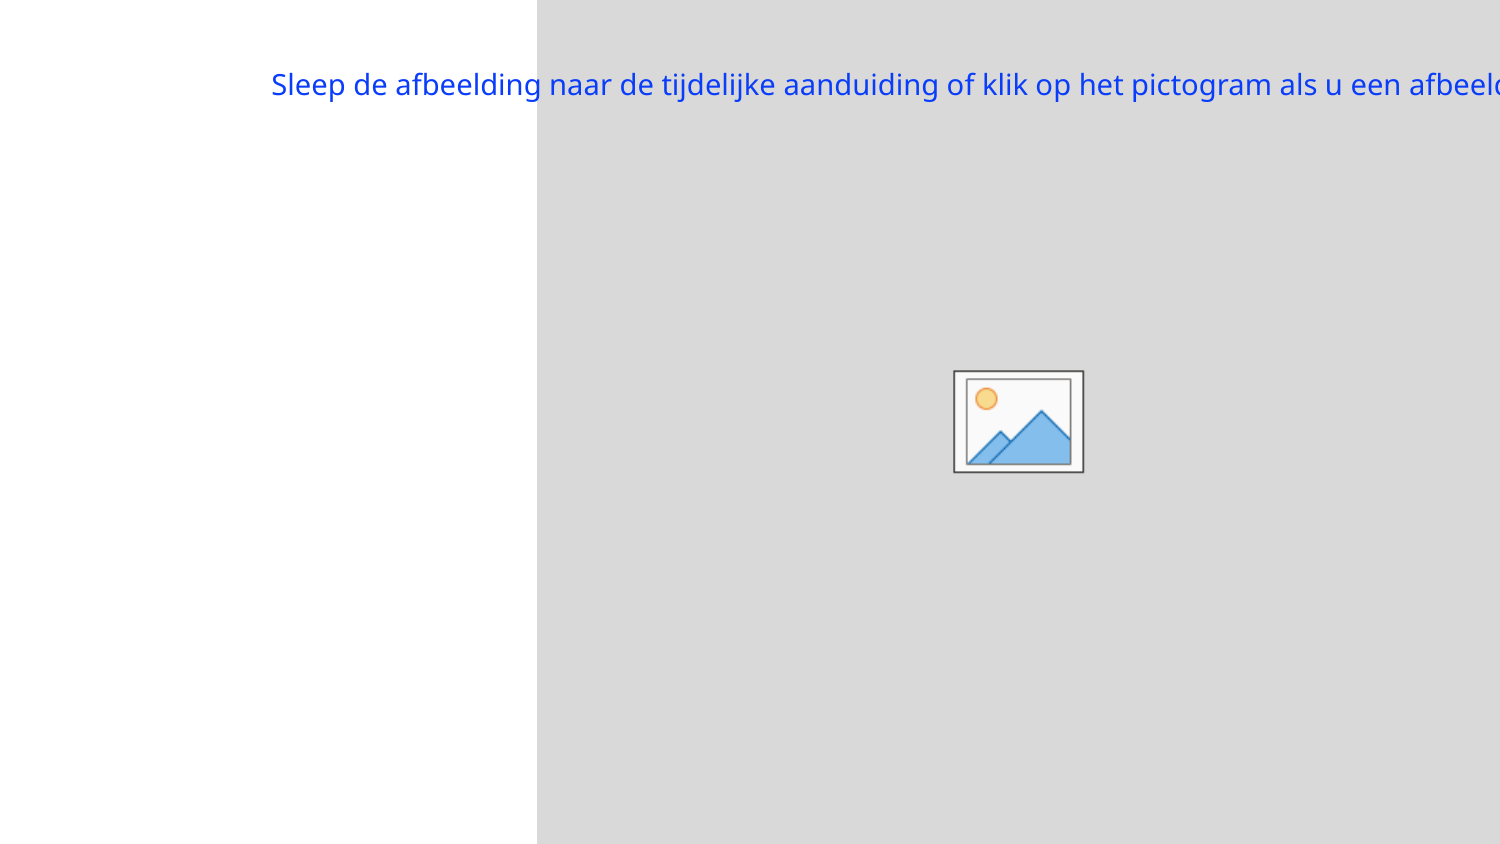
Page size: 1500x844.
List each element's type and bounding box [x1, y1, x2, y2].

picture [537, 0, 1500, 844]
